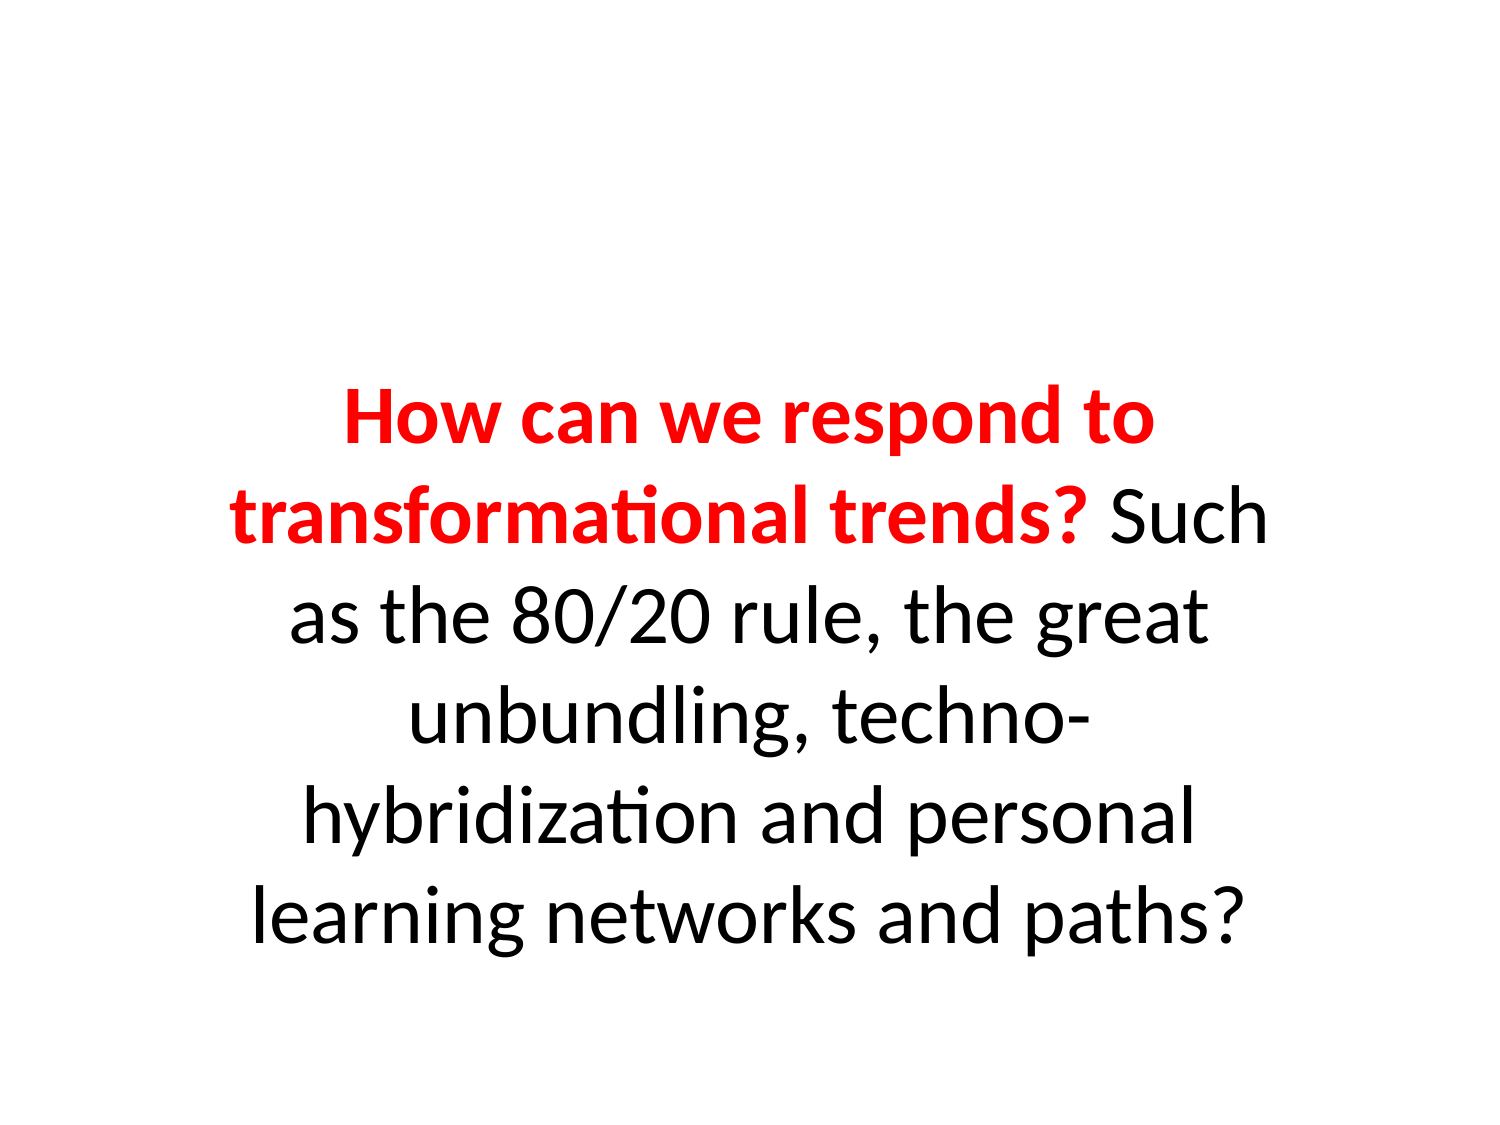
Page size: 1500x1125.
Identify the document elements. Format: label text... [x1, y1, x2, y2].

text_box How can we respond to transformational trends? Such as the 80/20 rule, the great unbundling, techno-hybridization and personal learning networks and paths? [187, 352, 1313, 968]
